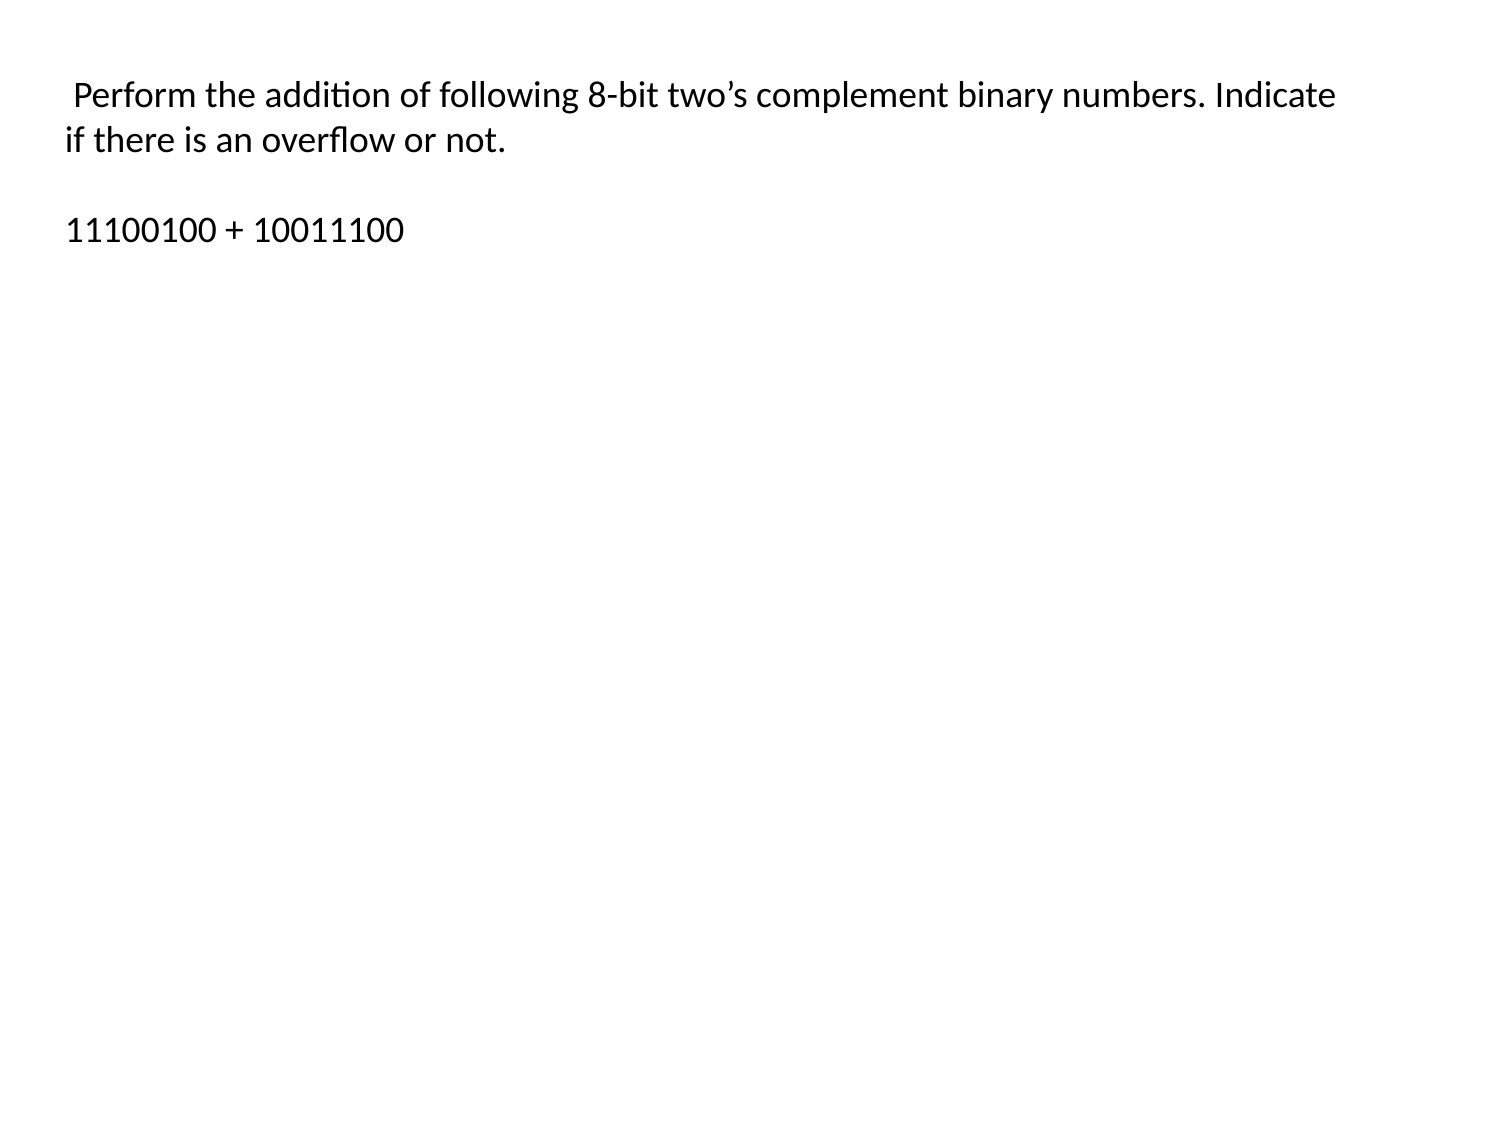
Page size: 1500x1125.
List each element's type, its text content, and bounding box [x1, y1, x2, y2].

text_box Perform the addition of following 8-bit two’s complement binary numbers. Indicate if there is an overflow or not. 11100100 + 10011100 [50, 62, 1425, 258]
